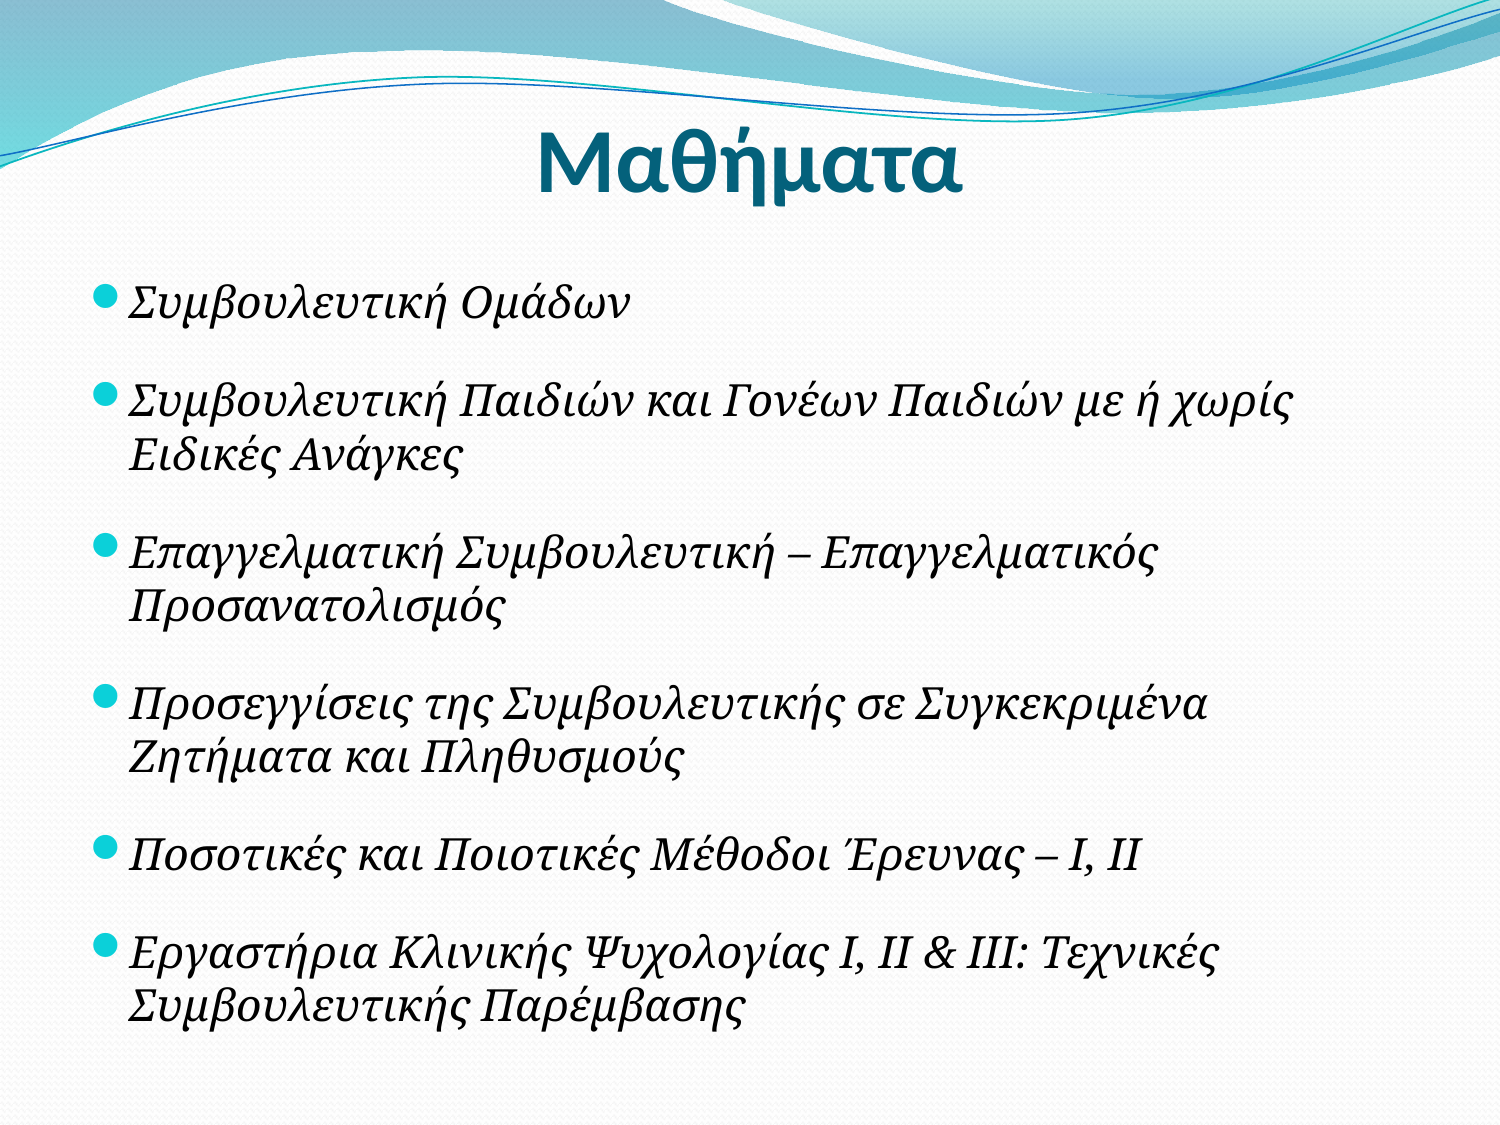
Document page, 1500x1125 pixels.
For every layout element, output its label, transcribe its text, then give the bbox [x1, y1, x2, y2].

list Συμβουλευτική Ομάδων Συμβουλευτική Παιδιών και Γονέων Παιδιών με ή χωρίς Ειδικές Ανάγκες Επαγγελματική Συμβουλευτική – Επαγγελματικός Προσανατολισμός Προσεγγίσεις της Συμβουλευτικής σε Συγκεκριμένα Ζητήματα και Πληθυσμούς Ποσοτικές και Ποιοτικές Μέθοδοι Έρευνας – Ι, ΙΙ Εργαστήρια Κλινικής Ψυχολογίας Ι, ΙΙ & ΙΙΙ: Τεχνικές Συμβουλευτικής Παρέμβασης [75, 267, 1425, 1047]
title Μαθήματα [75, 70, 1425, 211]
